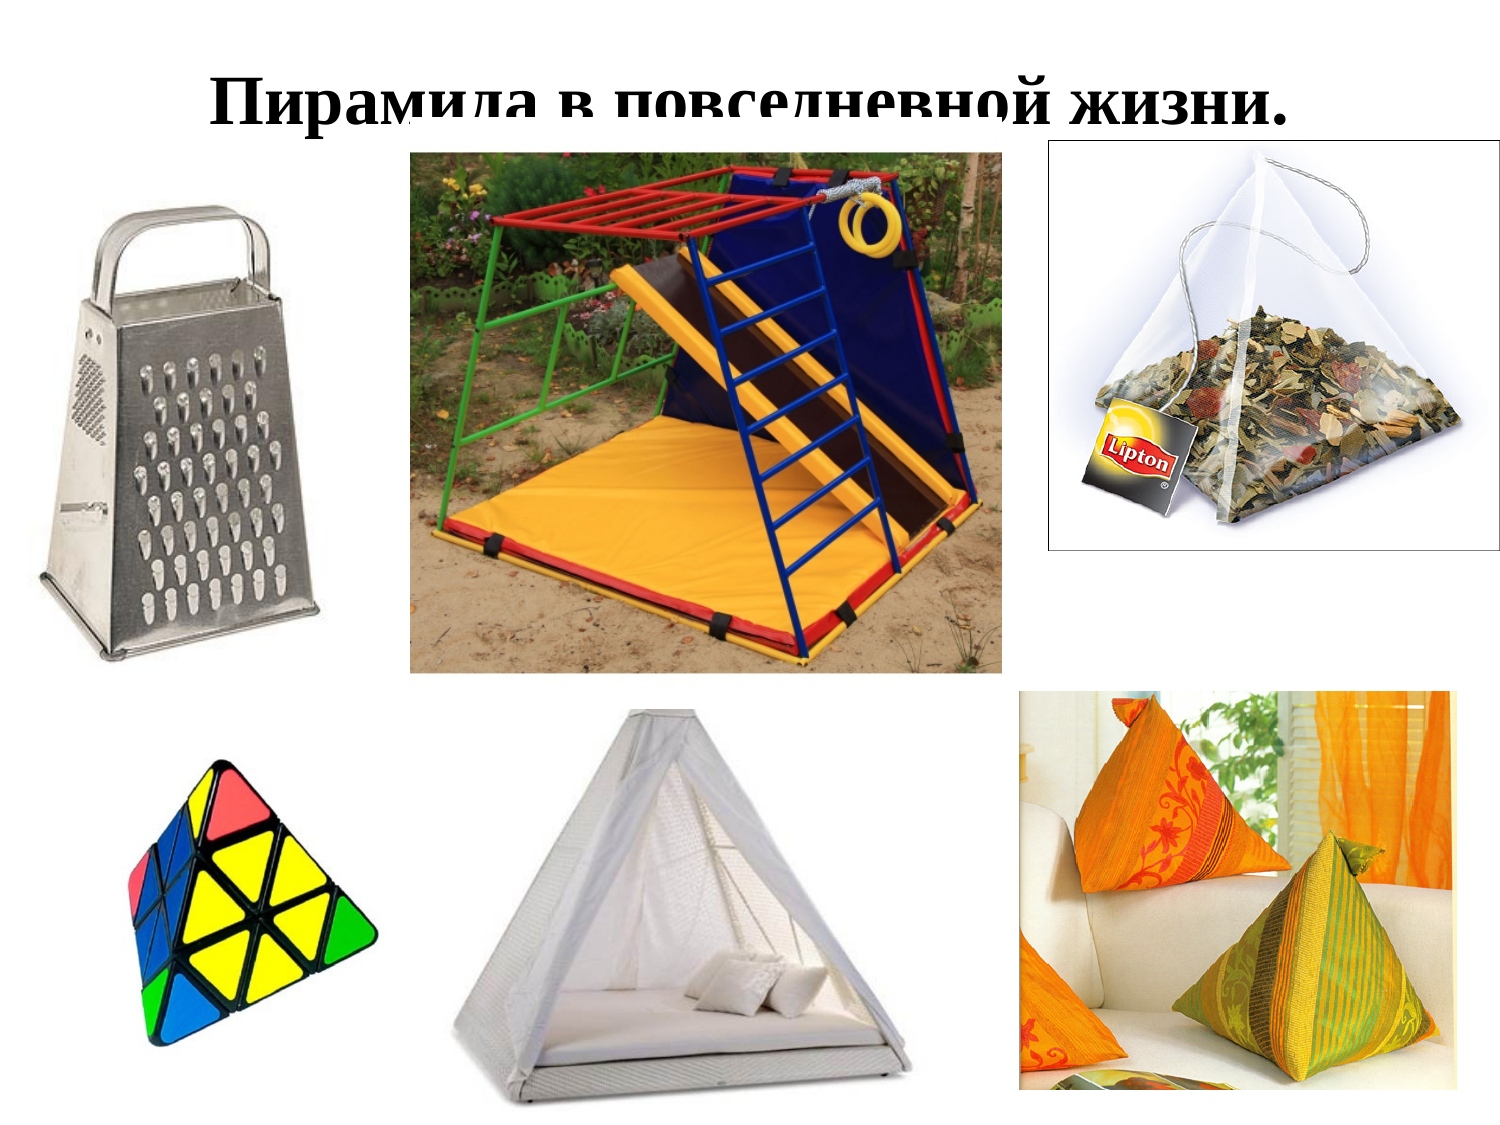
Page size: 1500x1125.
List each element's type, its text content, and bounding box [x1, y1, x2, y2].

title Пирамида в повседневной жизни. [75, 45, 1425, 233]
picture [120, 116, 1002, 1125]
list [0, 198, 404, 669]
picture [1019, 691, 1457, 1090]
picture [1048, 140, 1500, 551]
